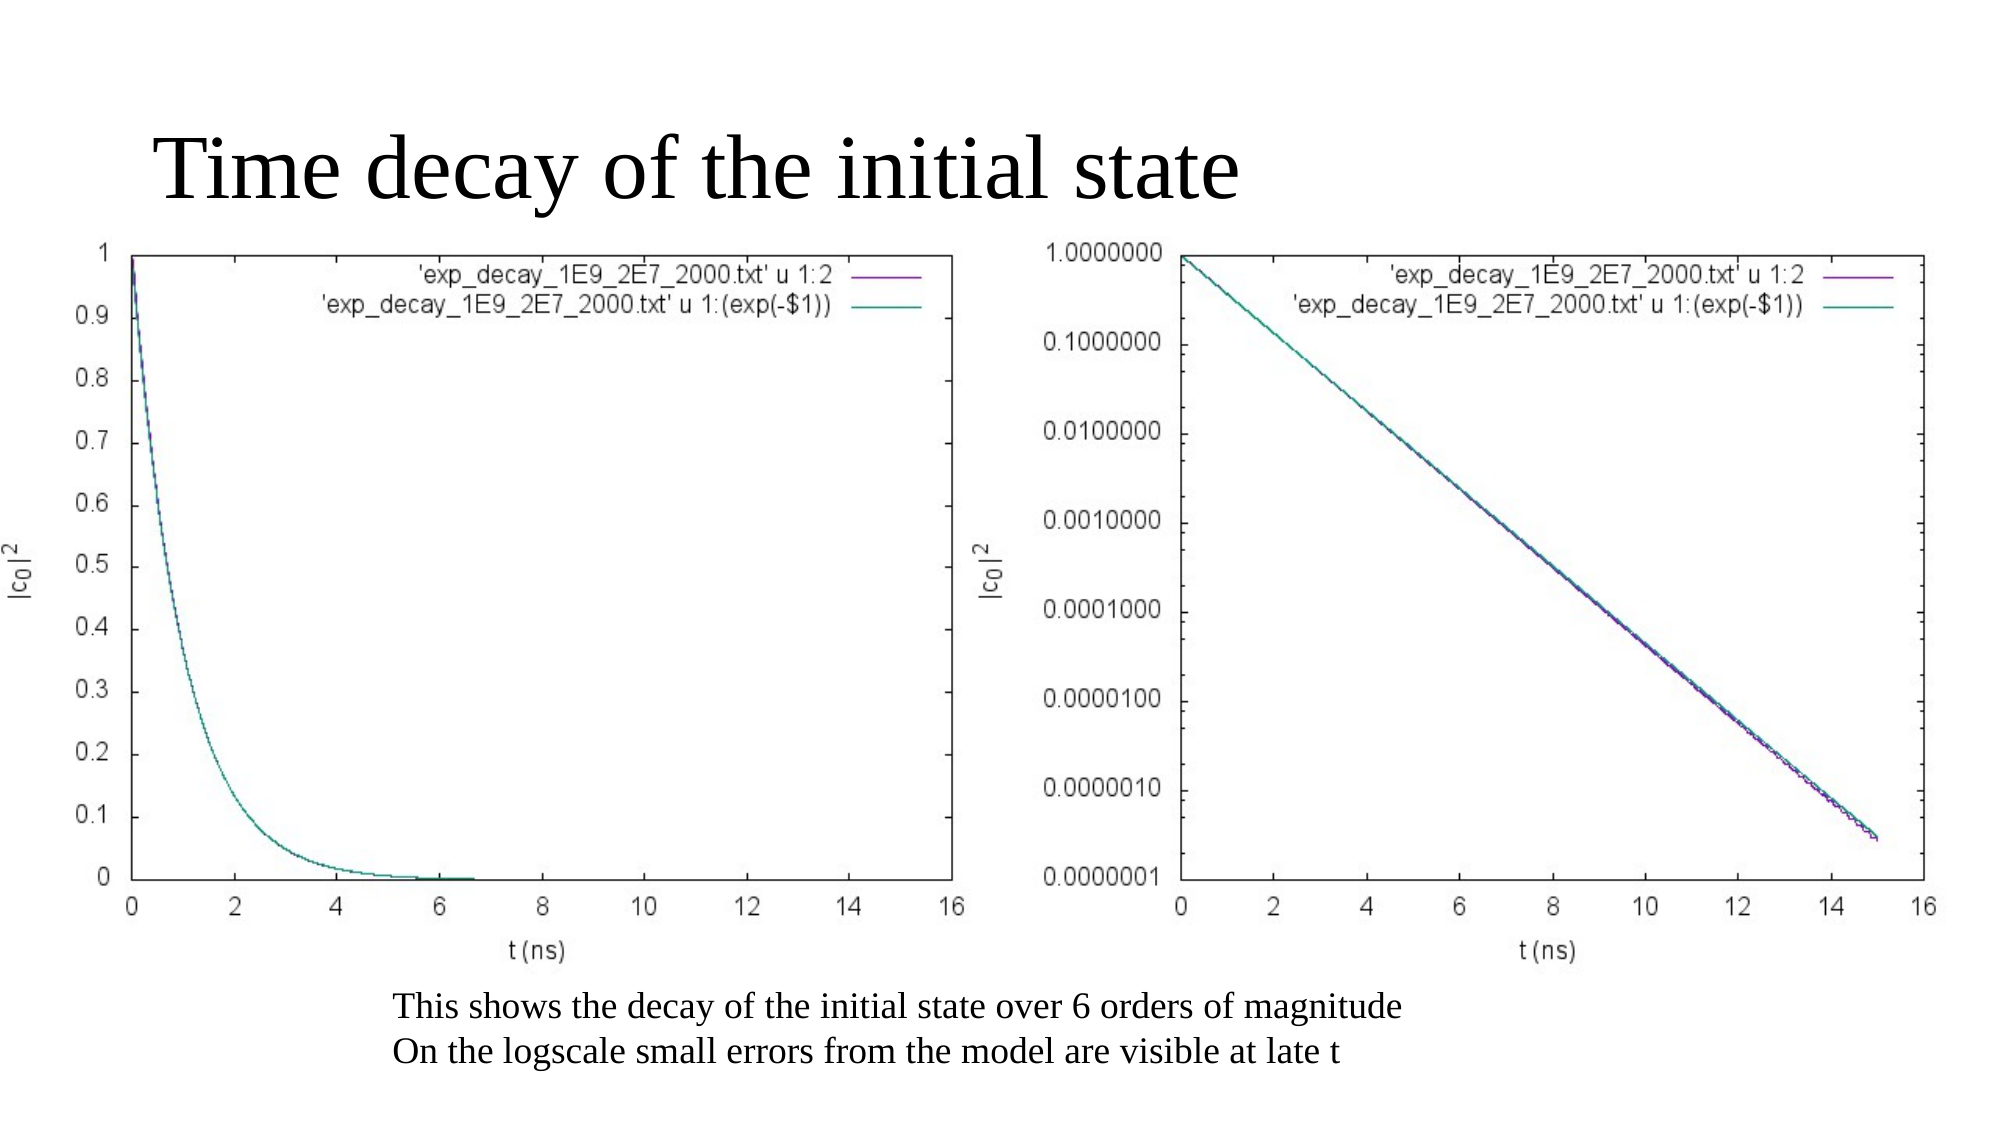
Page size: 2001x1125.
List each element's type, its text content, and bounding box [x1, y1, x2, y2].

title Time decay of the initial state [137, 59, 1863, 224]
picture [0, 224, 1972, 975]
text_box This shows the decay of the initial state over 6 orders of magnitude On the logscale small errors from the model are visible at late t [377, 975, 1432, 1079]
